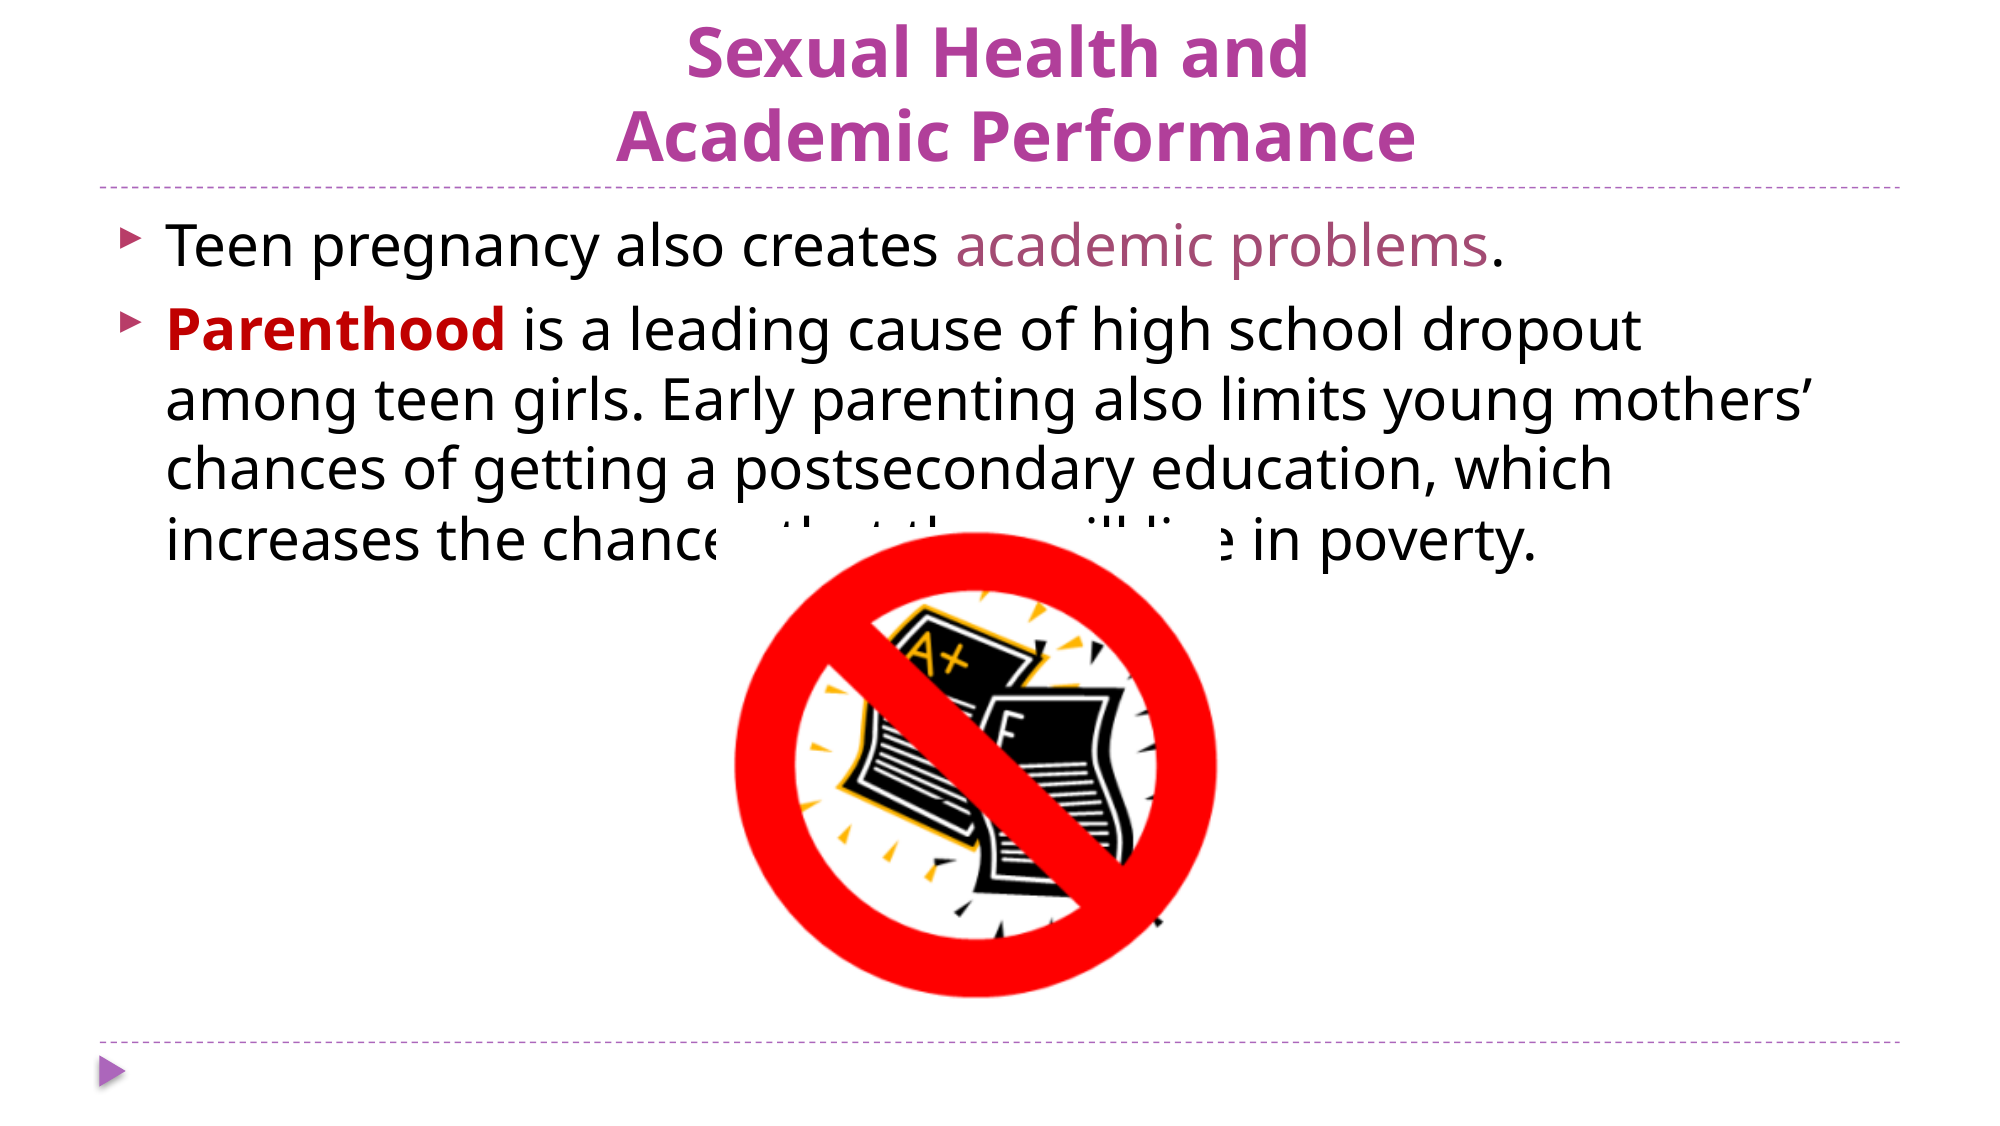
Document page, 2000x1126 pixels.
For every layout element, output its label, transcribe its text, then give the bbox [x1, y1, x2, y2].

list Teen pregnancy also creates academic problems. Parenthood is a leading cause of high school dropout among teen girls. Early parenting also limits young mothers’ chances of getting a postsecondary education, which increases the chances that they will live in poverty. [99, 200, 1839, 1011]
picture [716, 526, 1221, 1002]
title Sexual Health and Academic Performance [0, 0, 2000, 184]
